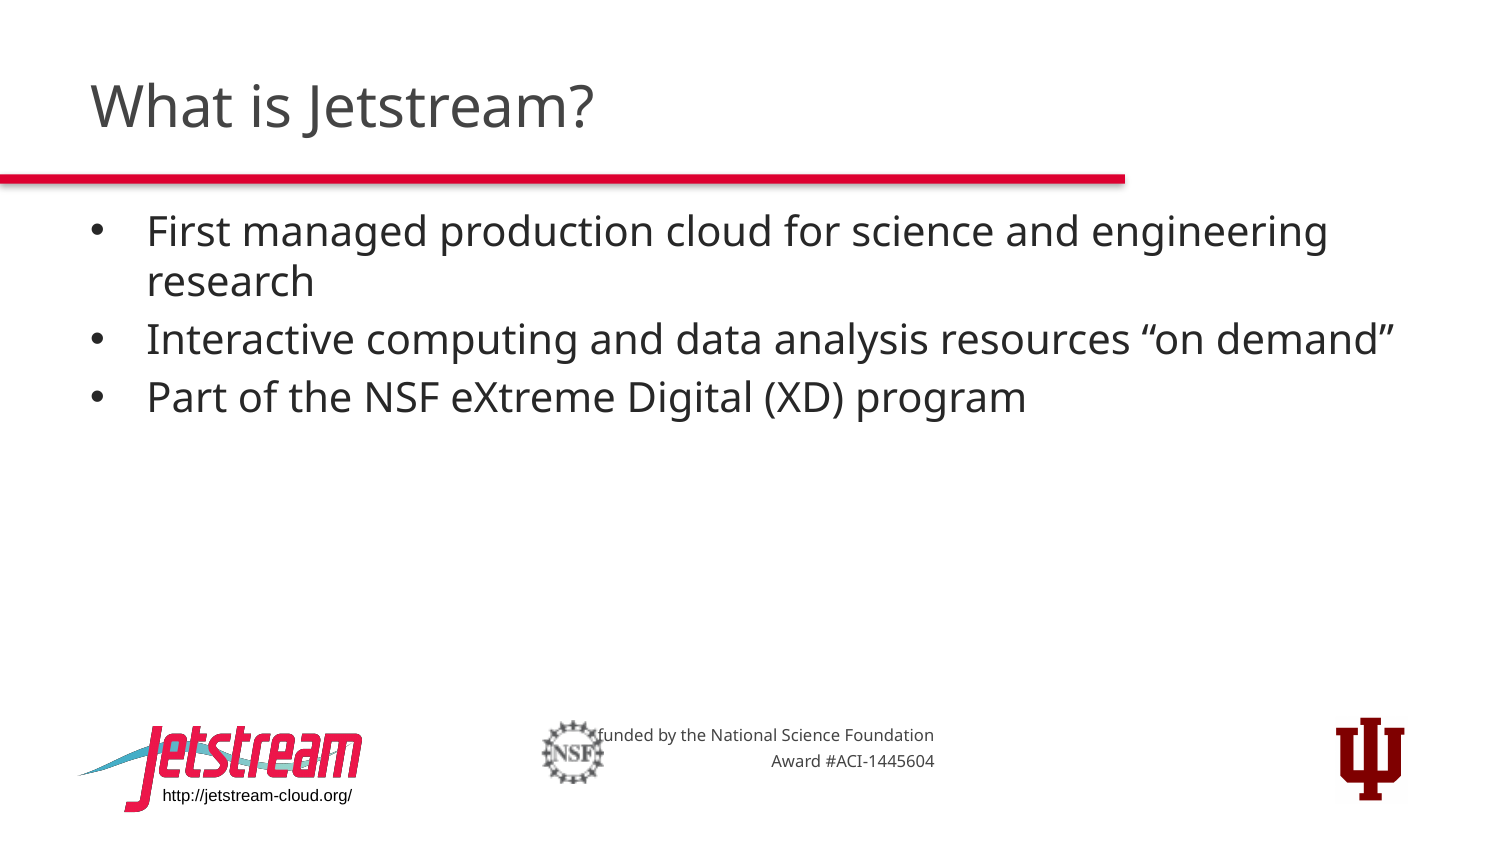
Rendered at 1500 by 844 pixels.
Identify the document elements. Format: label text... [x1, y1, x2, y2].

picture [1335, 716, 1408, 804]
title What is Jetstream? [75, 33, 1425, 175]
list First managed production cloud for science and engineering research Interactive computing and data analysis resources “on demand” Part of the NSF eXtreme Digital (XD) program [75, 196, 1425, 704]
picture [74, 720, 365, 818]
